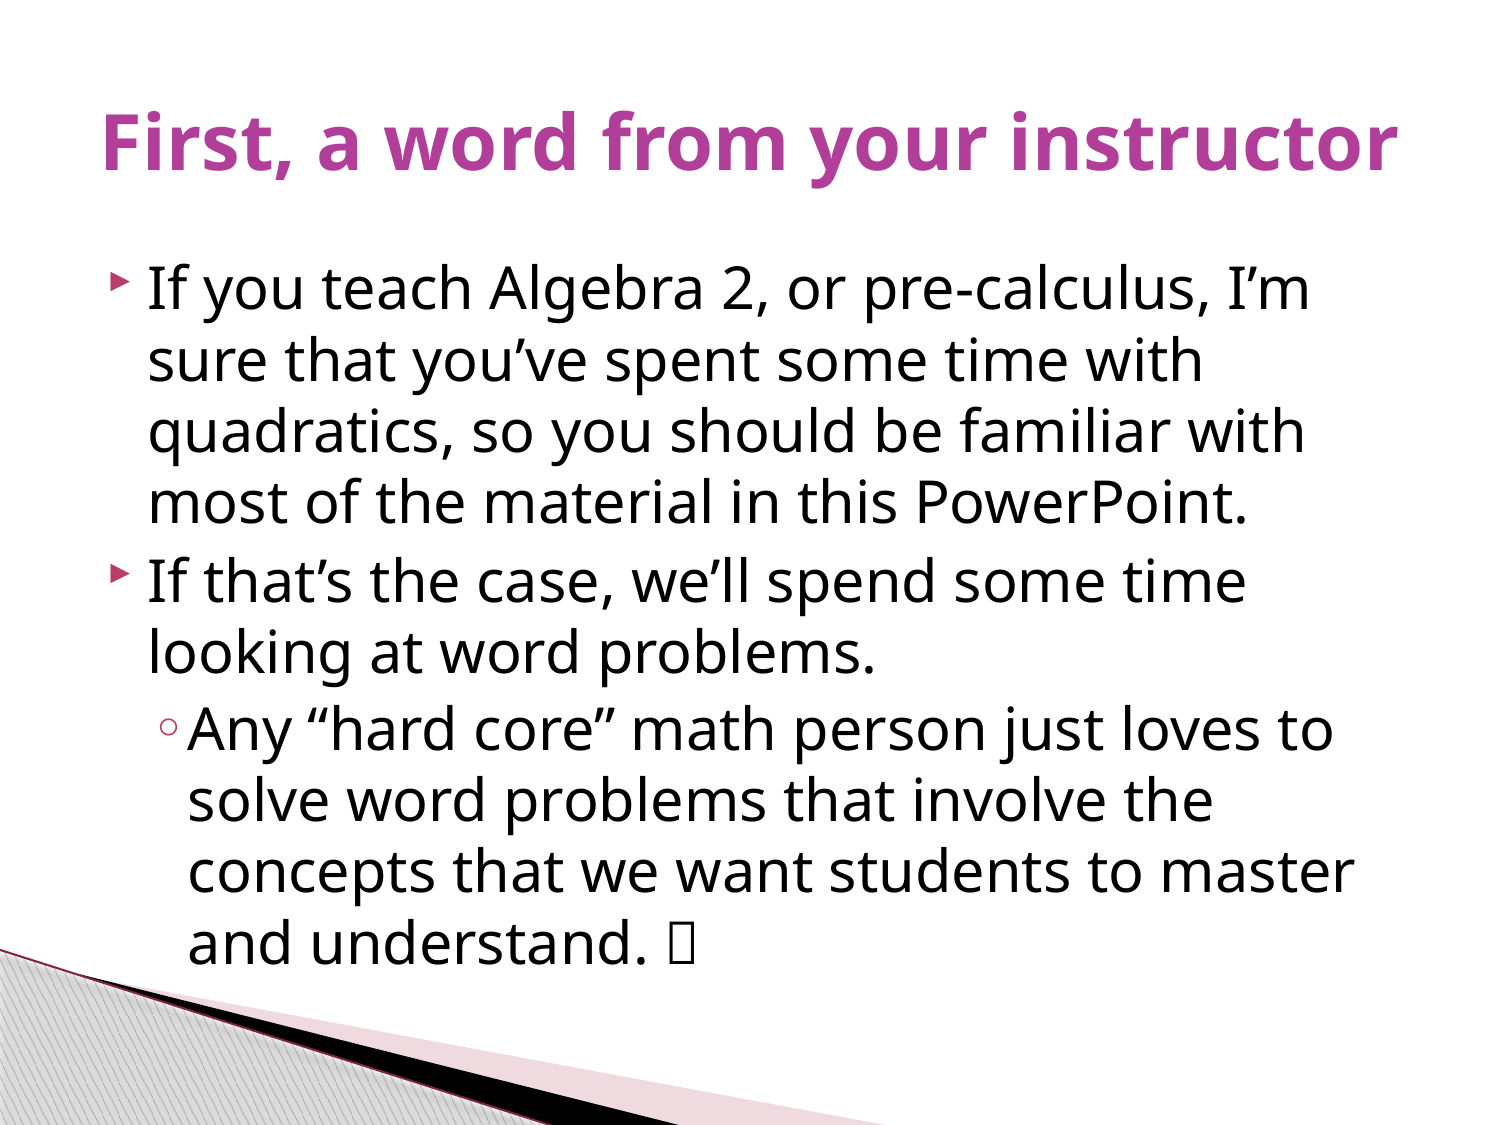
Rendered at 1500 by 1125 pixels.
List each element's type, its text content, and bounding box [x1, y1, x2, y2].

title First, a word from your instructor [75, 45, 1425, 233]
list If you teach Algebra 2, or pre-calculus, I’m sure that you’ve spent some time with quadratics, so you should be familiar with most of the material in this PowerPoint. If that’s the case, we’ll spend some time looking at word problems. Any “hard core” math person just loves to solve word problems that involve the concepts that we want students to master and understand.  [75, 243, 1425, 986]
